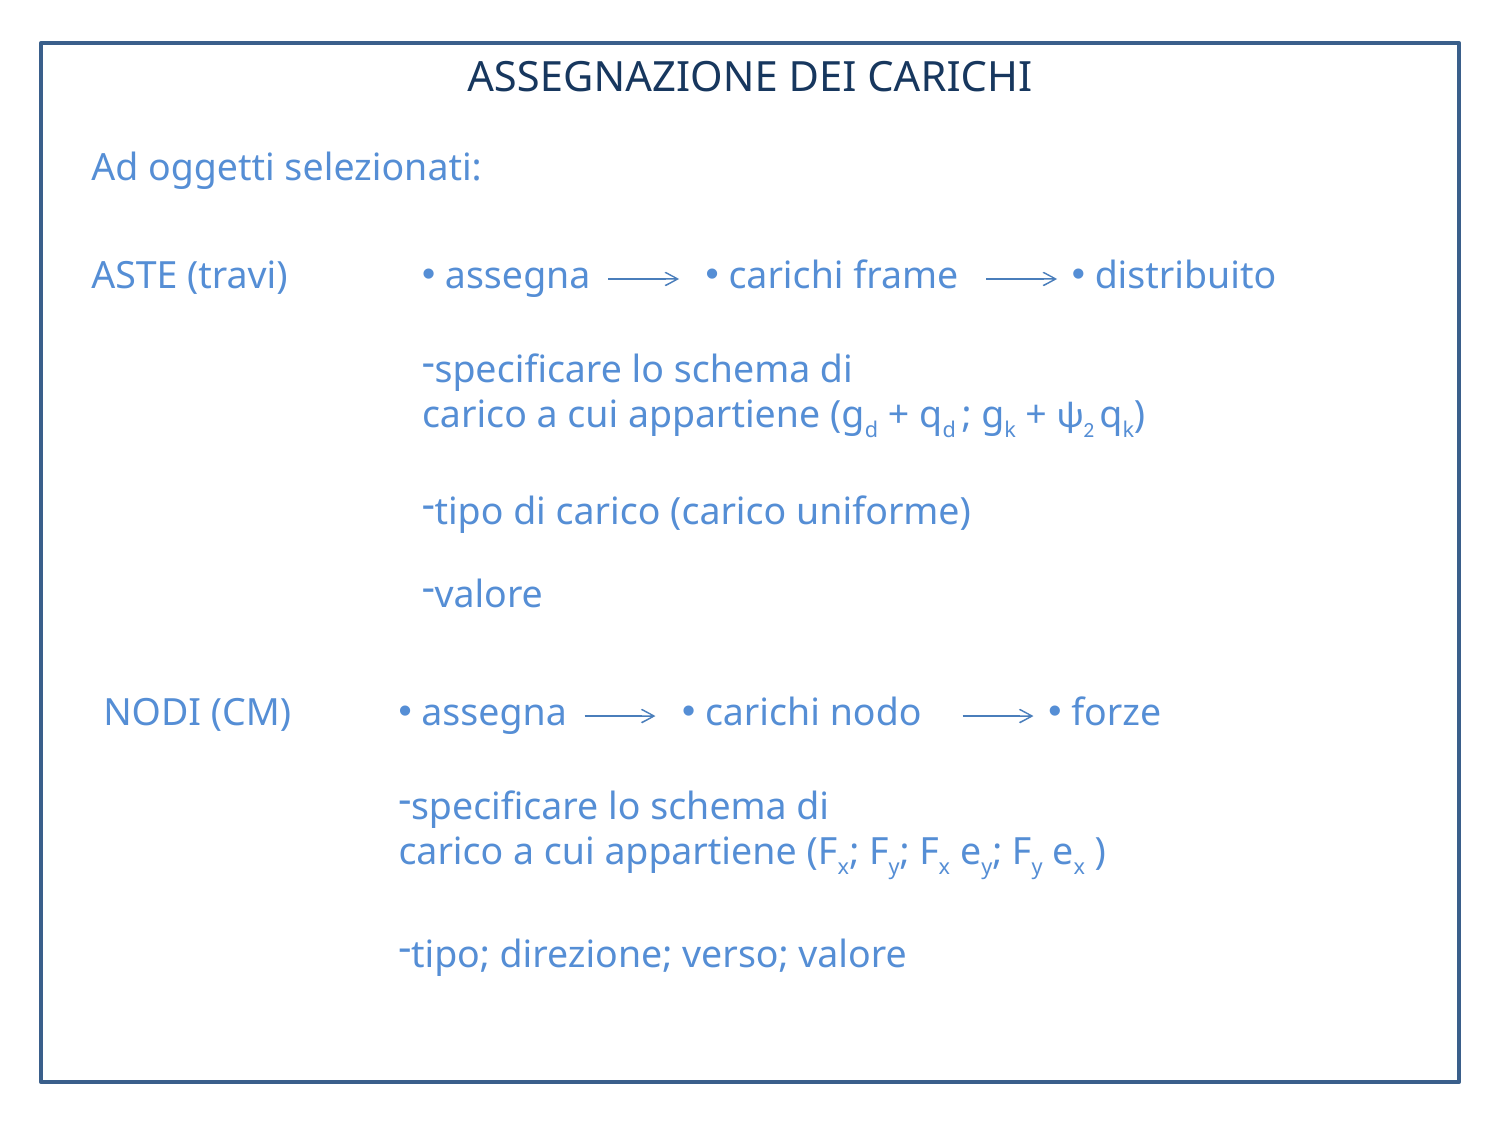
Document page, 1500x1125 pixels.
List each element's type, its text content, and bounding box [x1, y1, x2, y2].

text_box carichi frame [690, 243, 987, 304]
text_box ASTE (travi) [76, 243, 337, 304]
text_box ASSEGNAZIONE DEI CARICHI [41, 42, 1459, 108]
text_box distribuito [1057, 243, 1353, 304]
text_box assegna [407, 243, 609, 304]
text_box specificare lo schema di carico a cui appartiene (gd + qd ; gk + ψ2 qk) [407, 338, 1459, 449]
text_box valore [407, 562, 1459, 623]
text_box forze [1033, 680, 1329, 741]
text_box Ad oggetti selezionati: [76, 135, 538, 196]
text_box assegna [383, 680, 585, 741]
text_box tipo; direzione; verso; valore [383, 922, 1435, 983]
text_box [39, 41, 1461, 1084]
text_box NODI (CM) [88, 680, 372, 741]
text_box tipo di carico (carico uniforme) [407, 479, 1459, 540]
text_box carichi nodo [667, 680, 963, 741]
text_box specificare lo schema di carico a cui appartiene (Fx; Fy; Fx ey; Fy ex ) [383, 775, 1435, 886]
